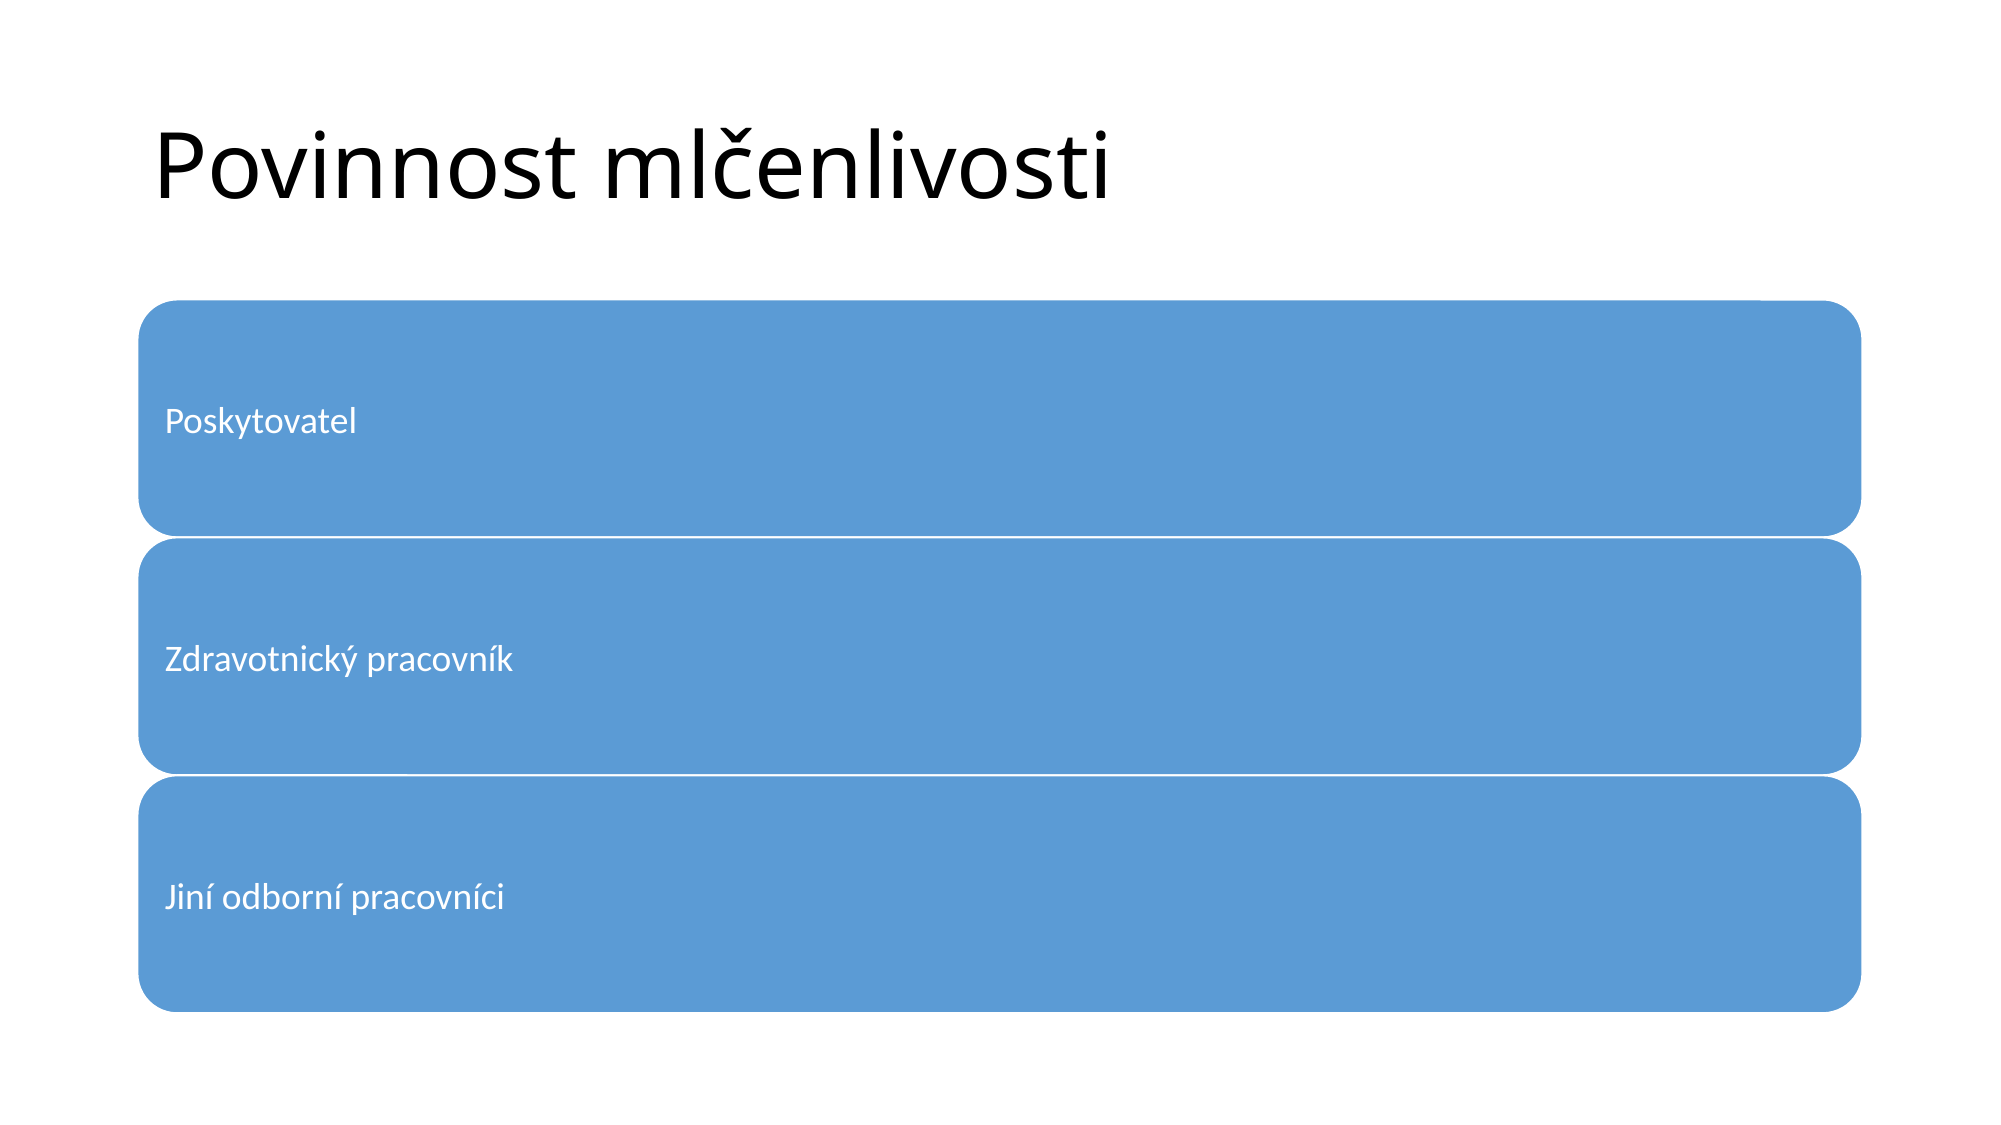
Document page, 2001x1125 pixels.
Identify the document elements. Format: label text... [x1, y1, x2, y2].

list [137, 299, 1863, 1014]
title Povinnost mlčenlivosti [137, 59, 1863, 278]
